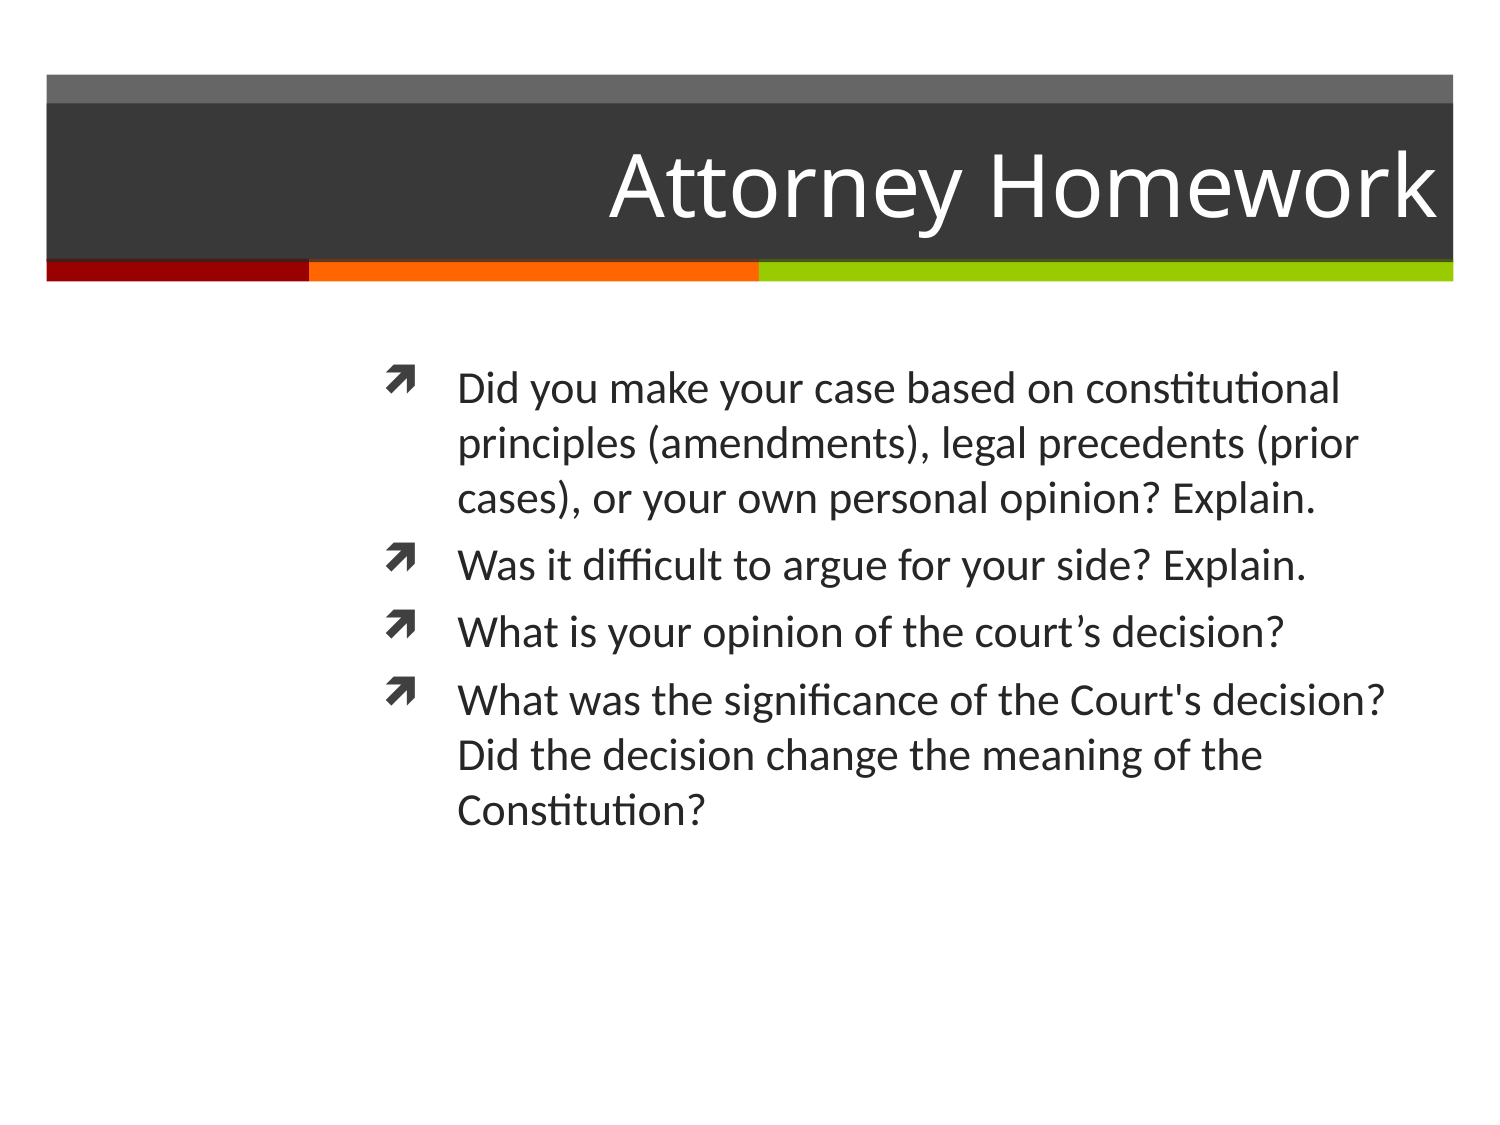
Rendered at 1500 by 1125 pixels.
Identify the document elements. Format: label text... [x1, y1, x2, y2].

list Did you make your case based on constitutional principles (amendments), legal precedents (prior cases), or your own personal opinion? Explain. Was it difficult to argue for your side? Explain. What is your opinion of the court’s decision? What was the significance of the Court's decision? Did the decision change the meaning of the Constitution? [292, 350, 1454, 1005]
title Attorney Homework [46, 103, 1454, 263]
